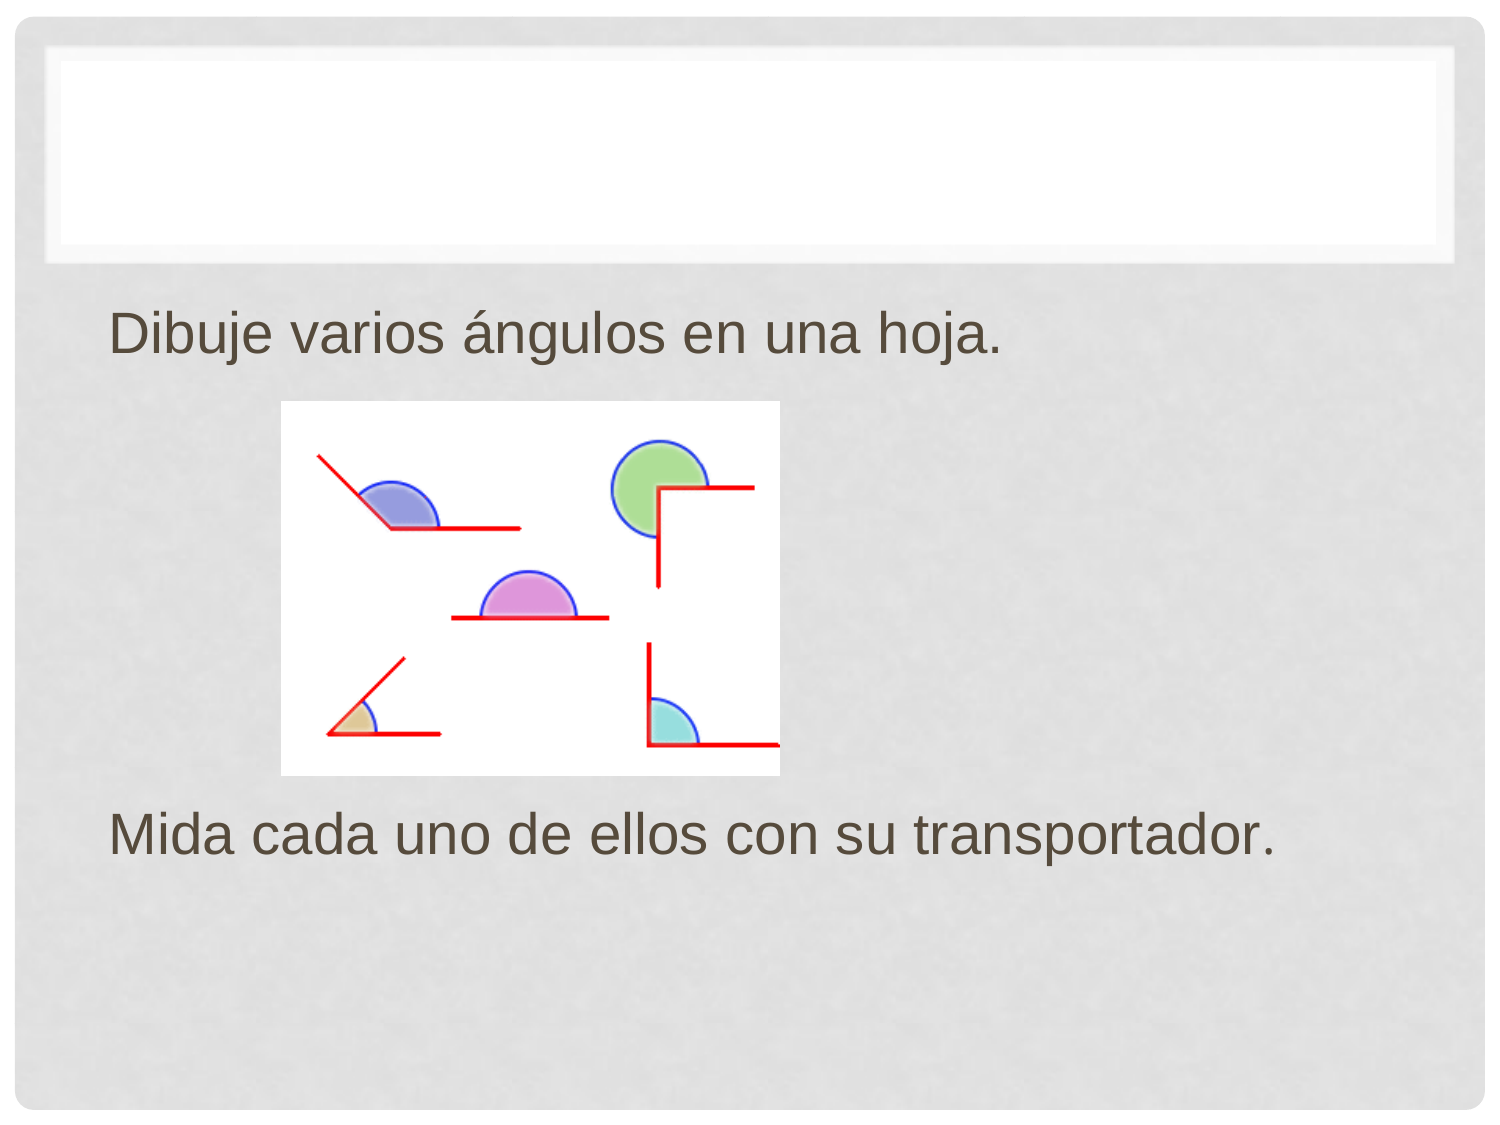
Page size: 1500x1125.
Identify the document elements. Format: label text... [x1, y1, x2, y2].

picture [280, 401, 780, 776]
list Dibuje varios ángulos en una hoja. Mida cada uno de ellos con su transportador. [75, 287, 1425, 1005]
